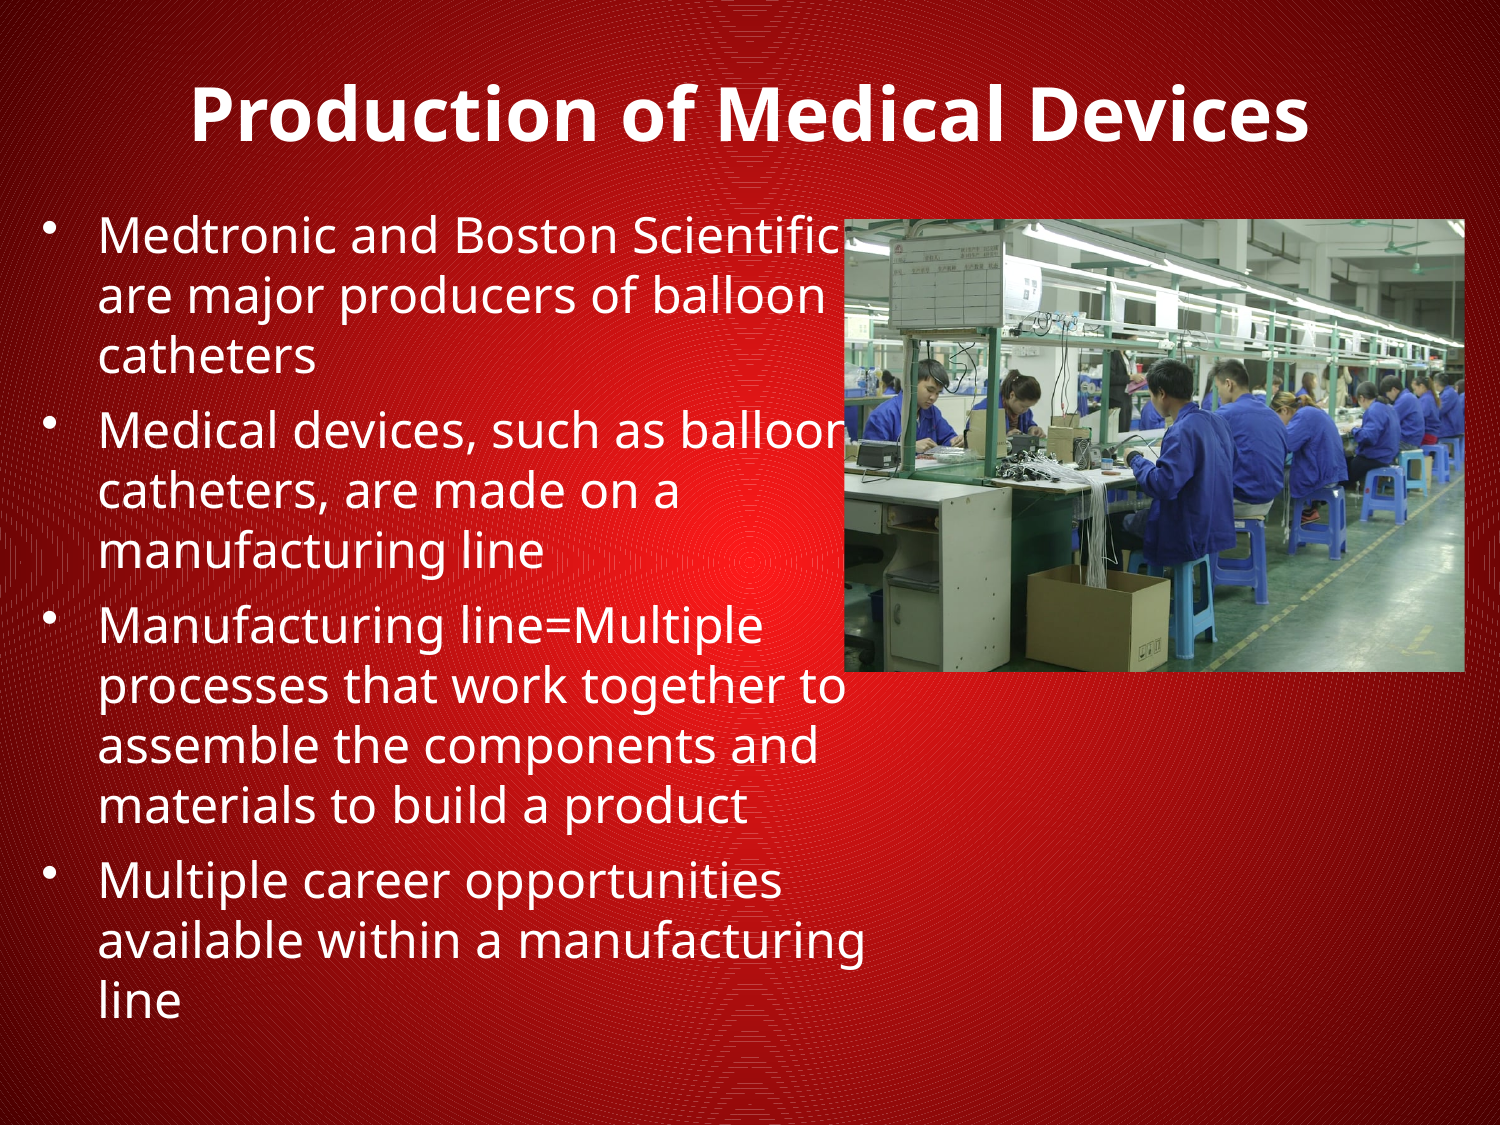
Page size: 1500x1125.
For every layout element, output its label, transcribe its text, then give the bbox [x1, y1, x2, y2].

picture [844, 219, 1465, 672]
text_box Medtronic and Boston Scientific are major producers of balloon catheters Medical devices, such as balloon catheters, are made on a manufacturing line Manufacturing line=Multiple processes that work together to assemble the components and materials to build a product Multiple career opportunities available within a manufacturing line [41, 203, 869, 1029]
text_box Production of Medical Devices [112, 59, 1388, 200]
